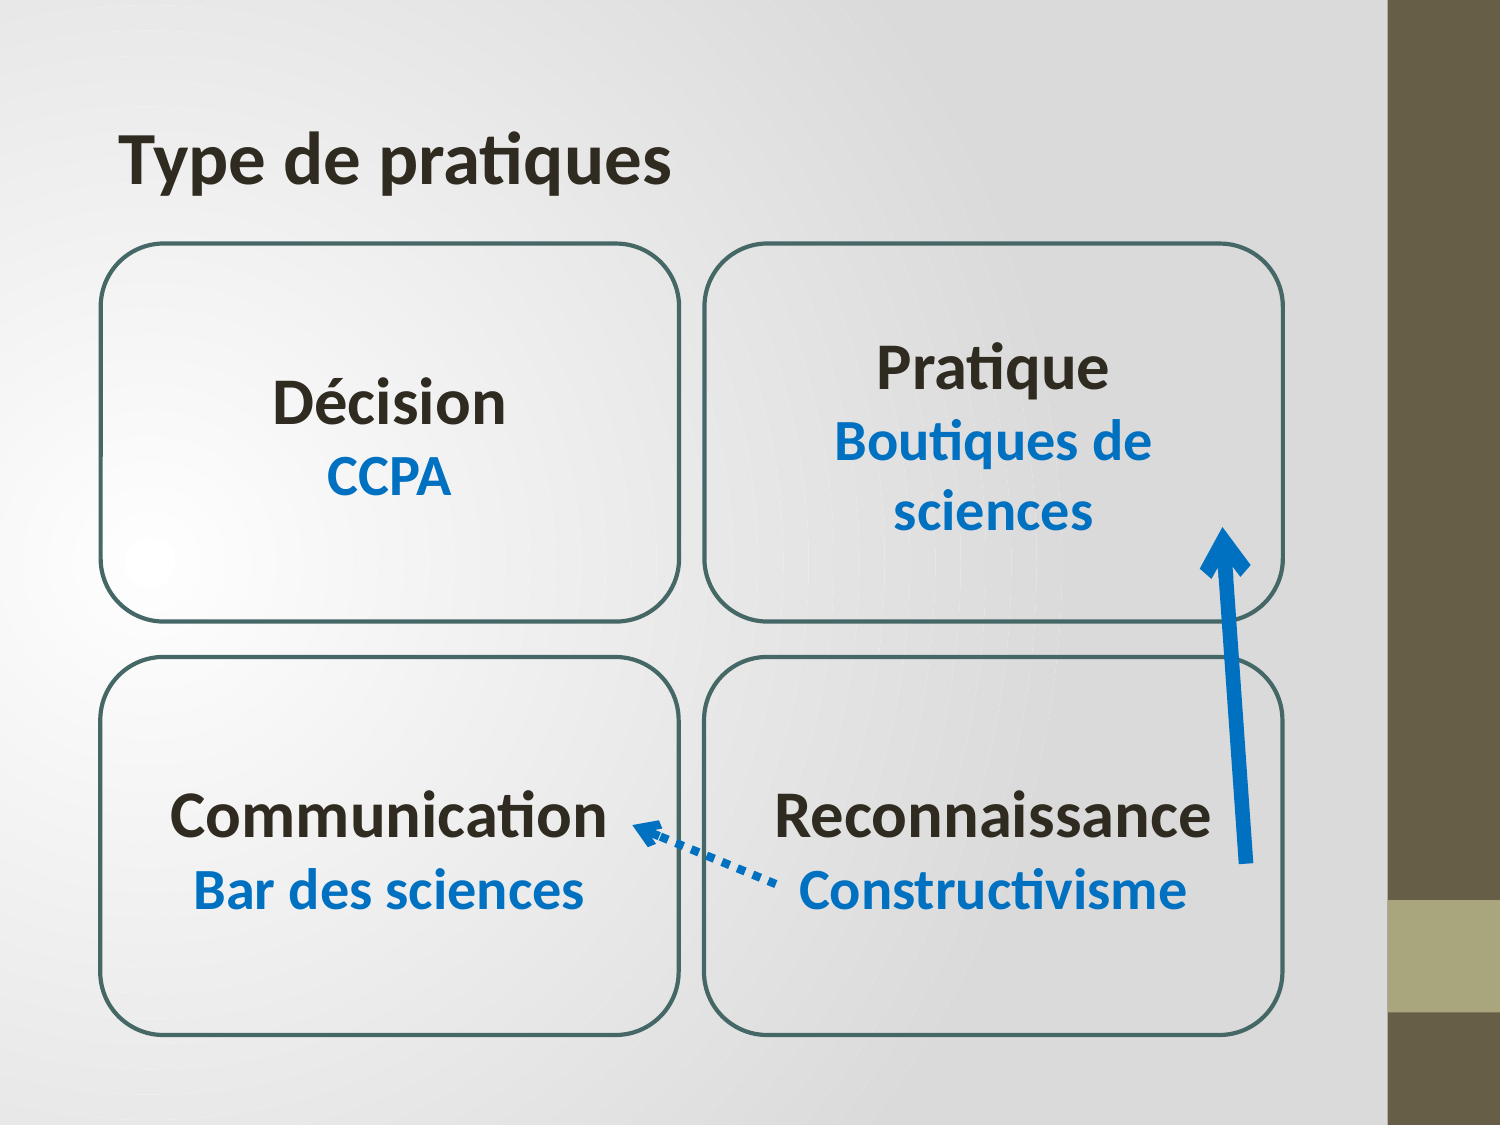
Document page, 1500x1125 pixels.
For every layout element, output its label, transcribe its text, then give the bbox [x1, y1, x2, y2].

text_box Communication Bar des sciences [98, 654, 681, 1038]
text_box Reconnaissance Constructivisme [701, 654, 1285, 1038]
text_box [631, 824, 777, 885]
text_box Décision CCPA [98, 241, 682, 624]
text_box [1221, 526, 1247, 865]
text_box Type de pratiques [103, 102, 688, 207]
text_box Pratique Boutiques de sciences [702, 241, 1285, 624]
